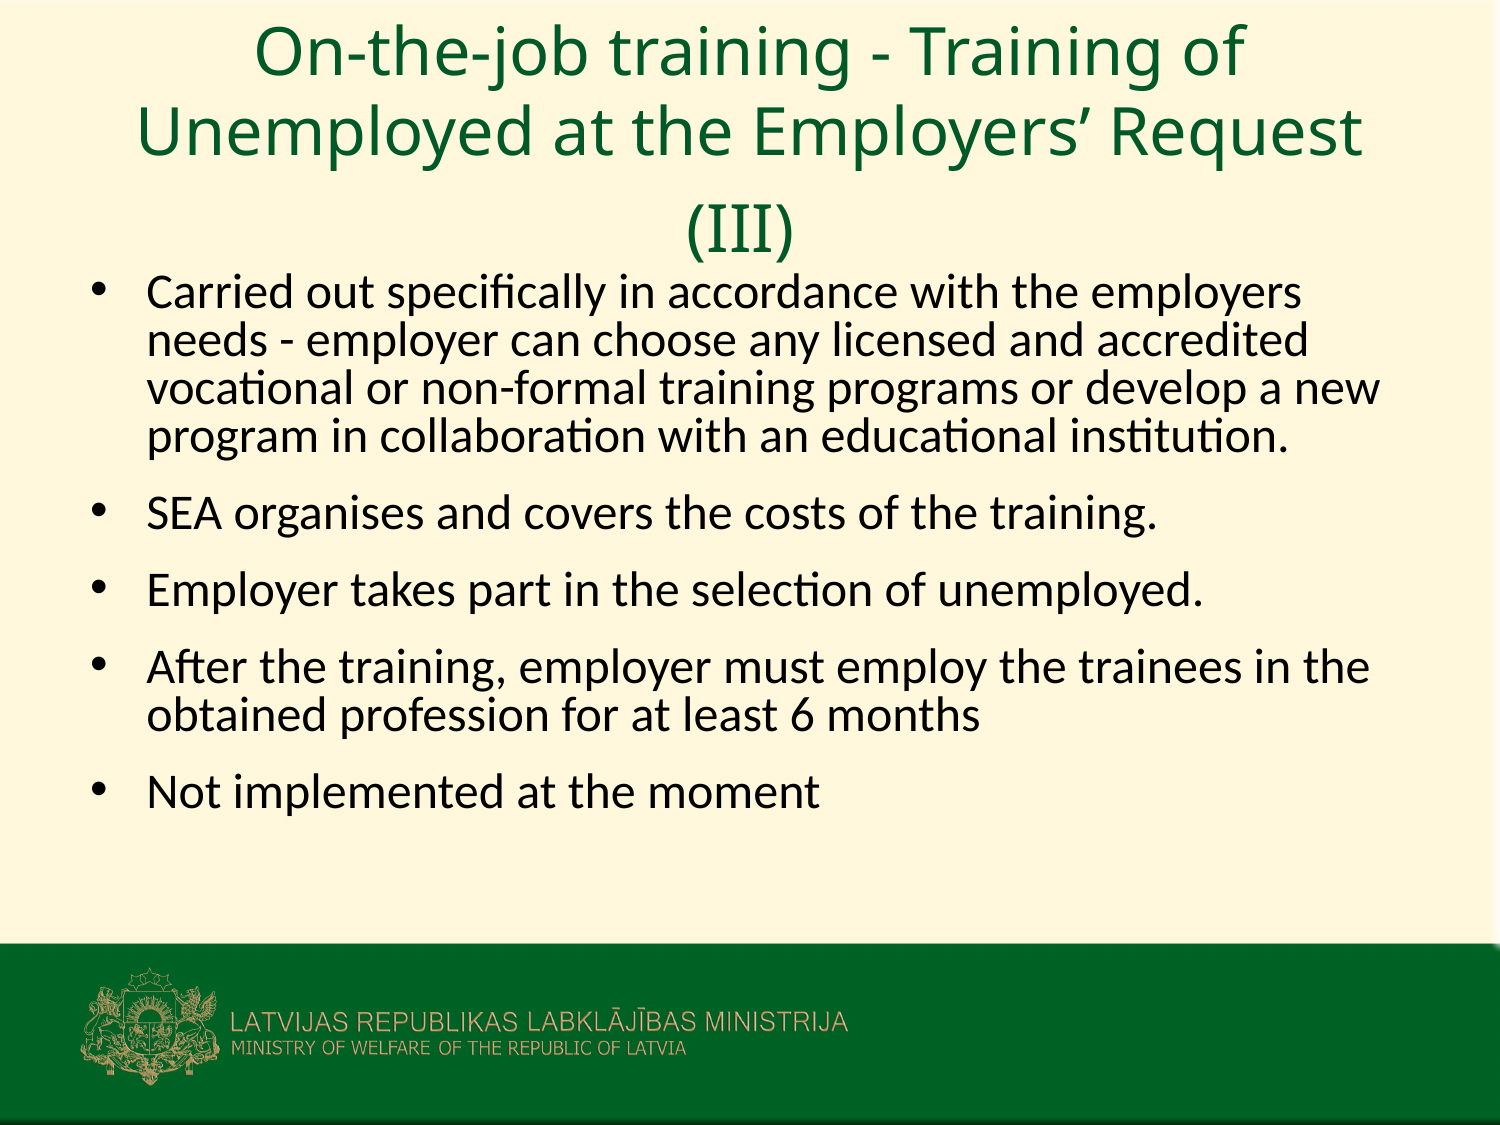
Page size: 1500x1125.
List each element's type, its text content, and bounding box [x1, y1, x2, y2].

picture [0, 0, 1500, 1125]
title On-the-job training - Training of Unemployed at the Employers’ Request (III) [74, 44, 1426, 233]
list Carried out specifically in accordance with the employers needs - employer can choose any licensed and accredited vocational or non-formal training programs or develop a new program in collaboration with an educational institution. SEA organises and covers the costs of the training. Employer takes part in the selection of unemployed. After the training, employer must employ the trainees in the obtained profession for at least 6 months Not implemented at the moment [74, 262, 1426, 1006]
